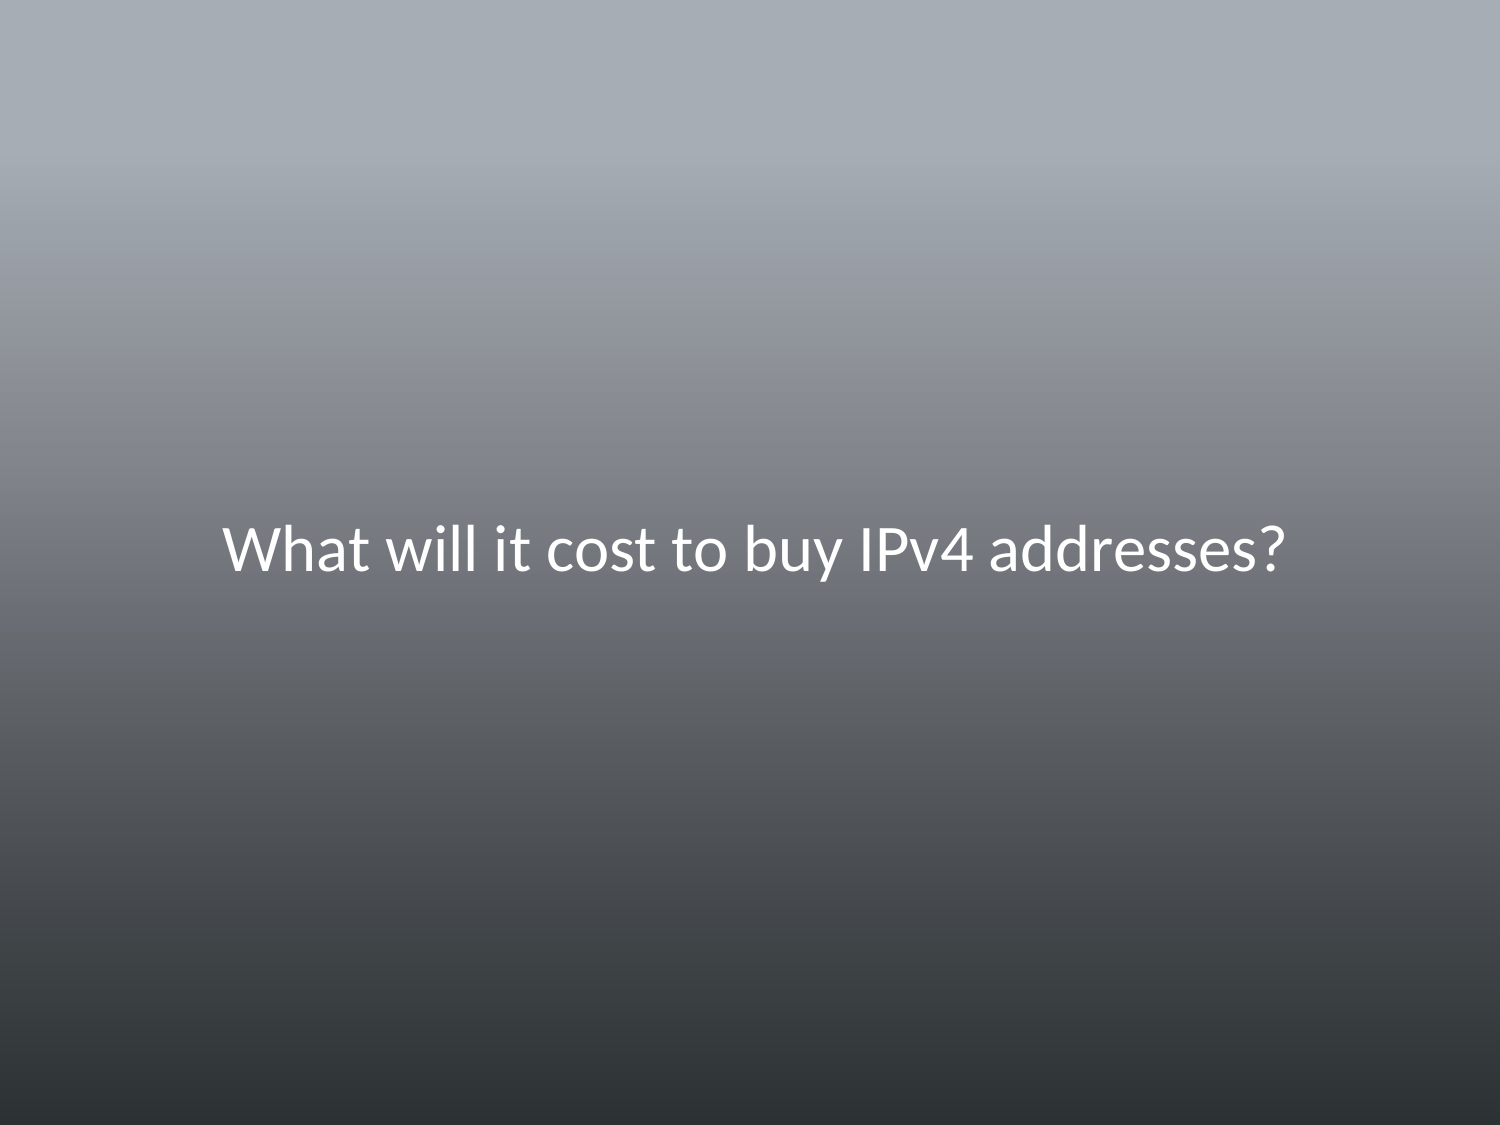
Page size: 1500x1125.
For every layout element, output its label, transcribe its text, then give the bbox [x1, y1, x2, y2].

picture [0, 0, 1500, 1125]
list What will it cost to buy IPv4 addresses? [118, 497, 1394, 744]
